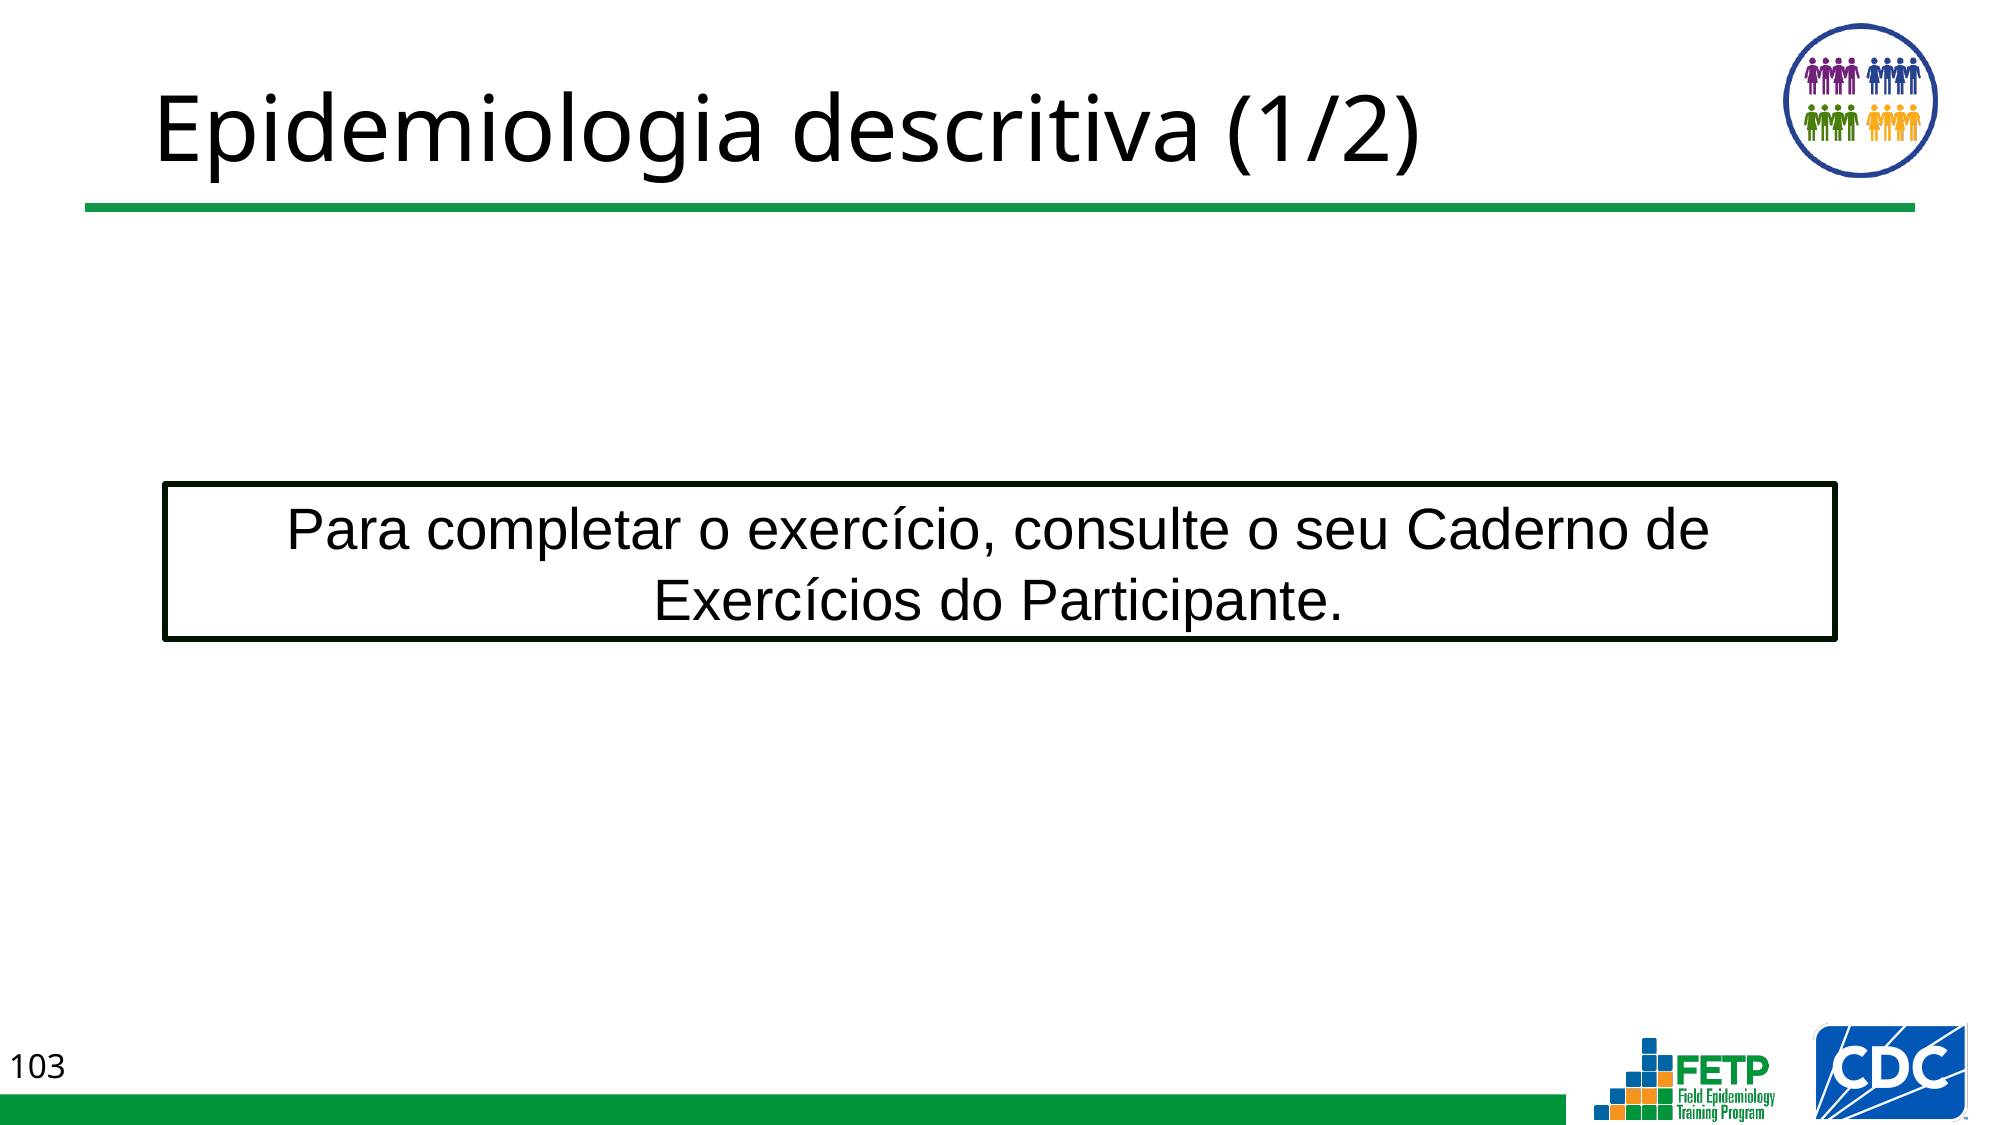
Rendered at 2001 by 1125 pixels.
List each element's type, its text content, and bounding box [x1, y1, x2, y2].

title Epidemiologia descritiva (1/2) [137, 75, 1738, 207]
picture [1813, 1023, 1968, 1122]
picture [1594, 1038, 1775, 1122]
picture [1783, 23, 1938, 178]
